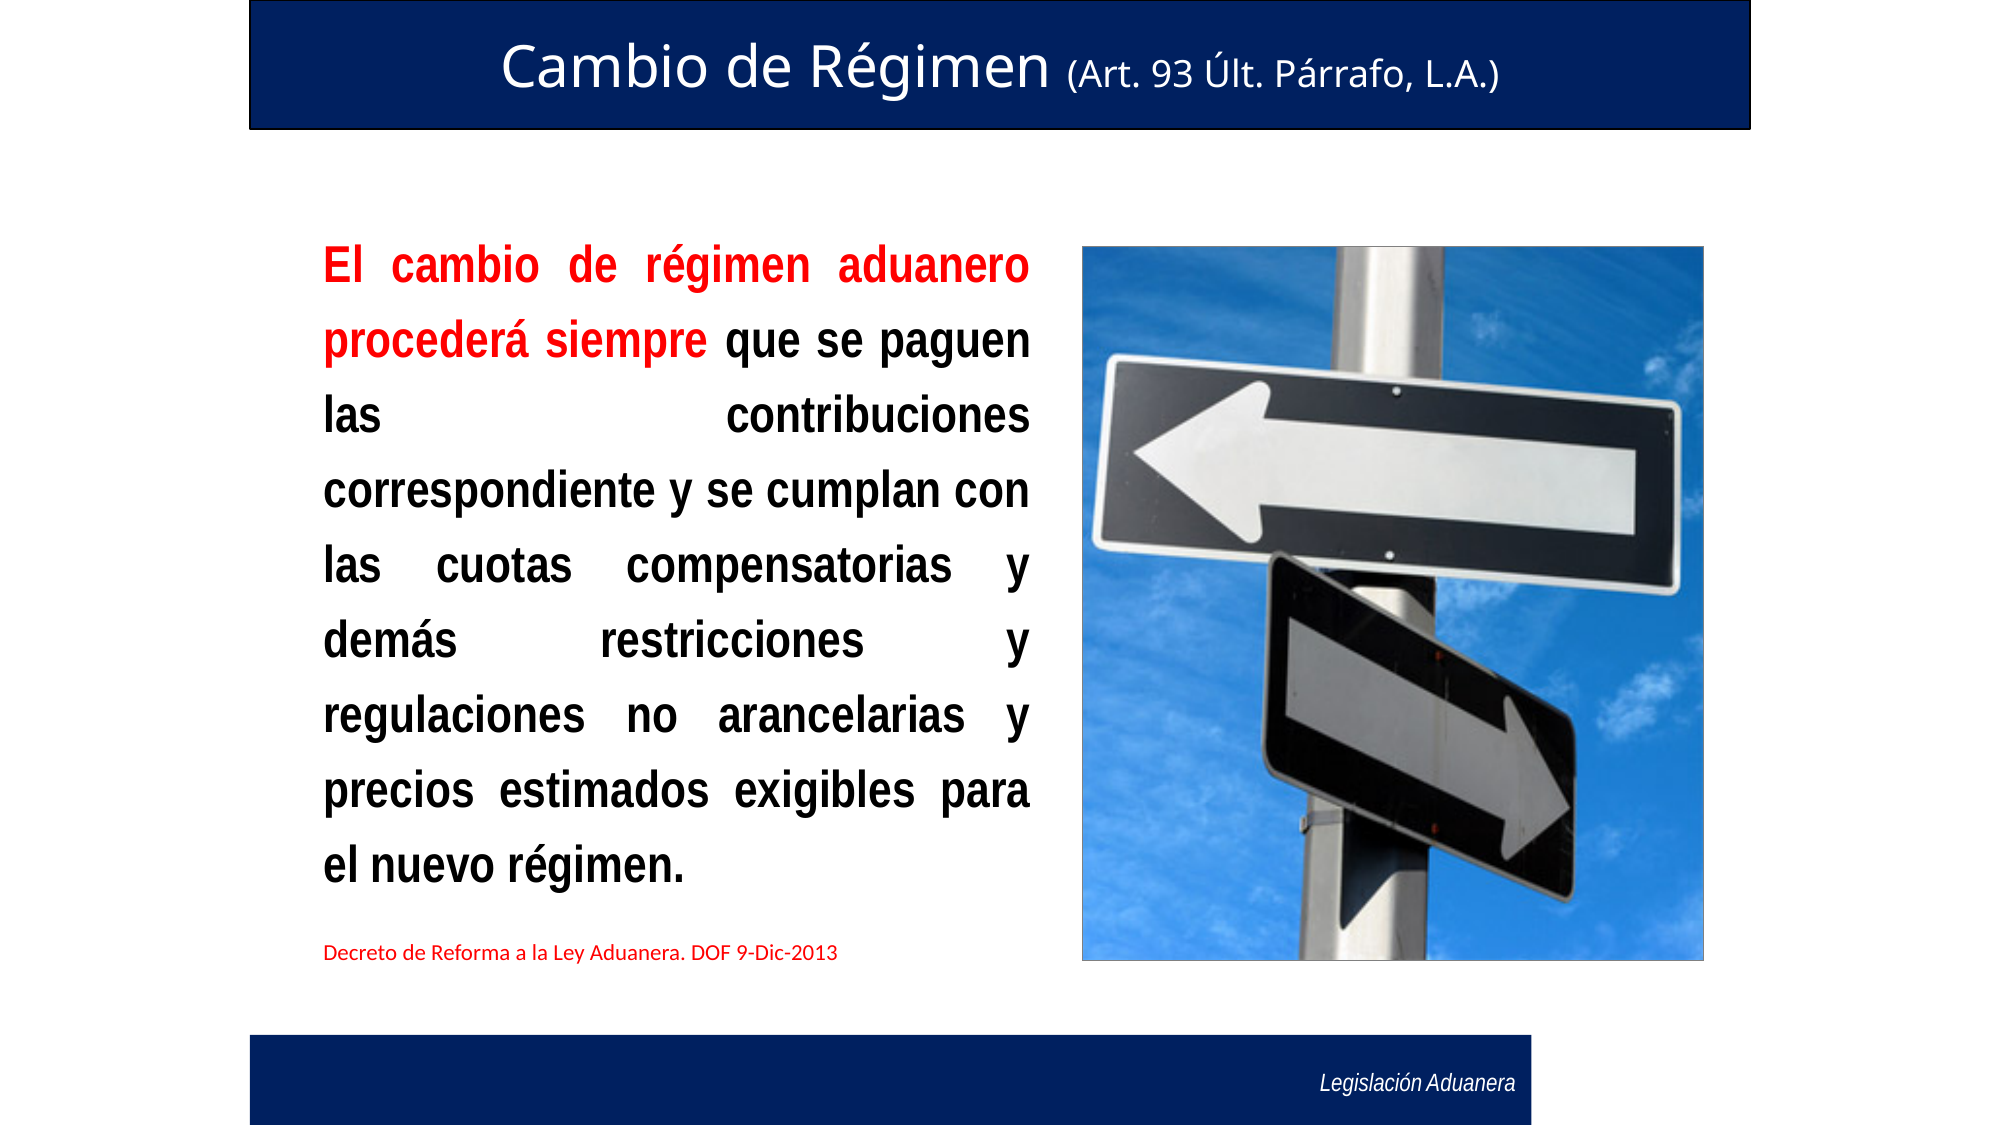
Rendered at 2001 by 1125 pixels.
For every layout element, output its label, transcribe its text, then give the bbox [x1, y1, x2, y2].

text_box Legislación Aduanera [249, 1034, 1532, 1125]
text_box Cambio de Régimen (Art. 93 Últ. Párrafo, L.A.) [249, 0, 1750, 129]
text_box Decreto de Reforma a la Ley Aduanera. DOF 9-Dic-2013 [308, 929, 1036, 972]
picture [1081, 246, 1704, 961]
list El cambio de régimen aduanero procederá siempre que se paguen las contribuciones correspondiente y se cumplan con las cuotas compensatorias y demás restricciones y regulaciones no arancelarias y precios estimados exigibles para el nuevo régimen. [308, 210, 1047, 903]
